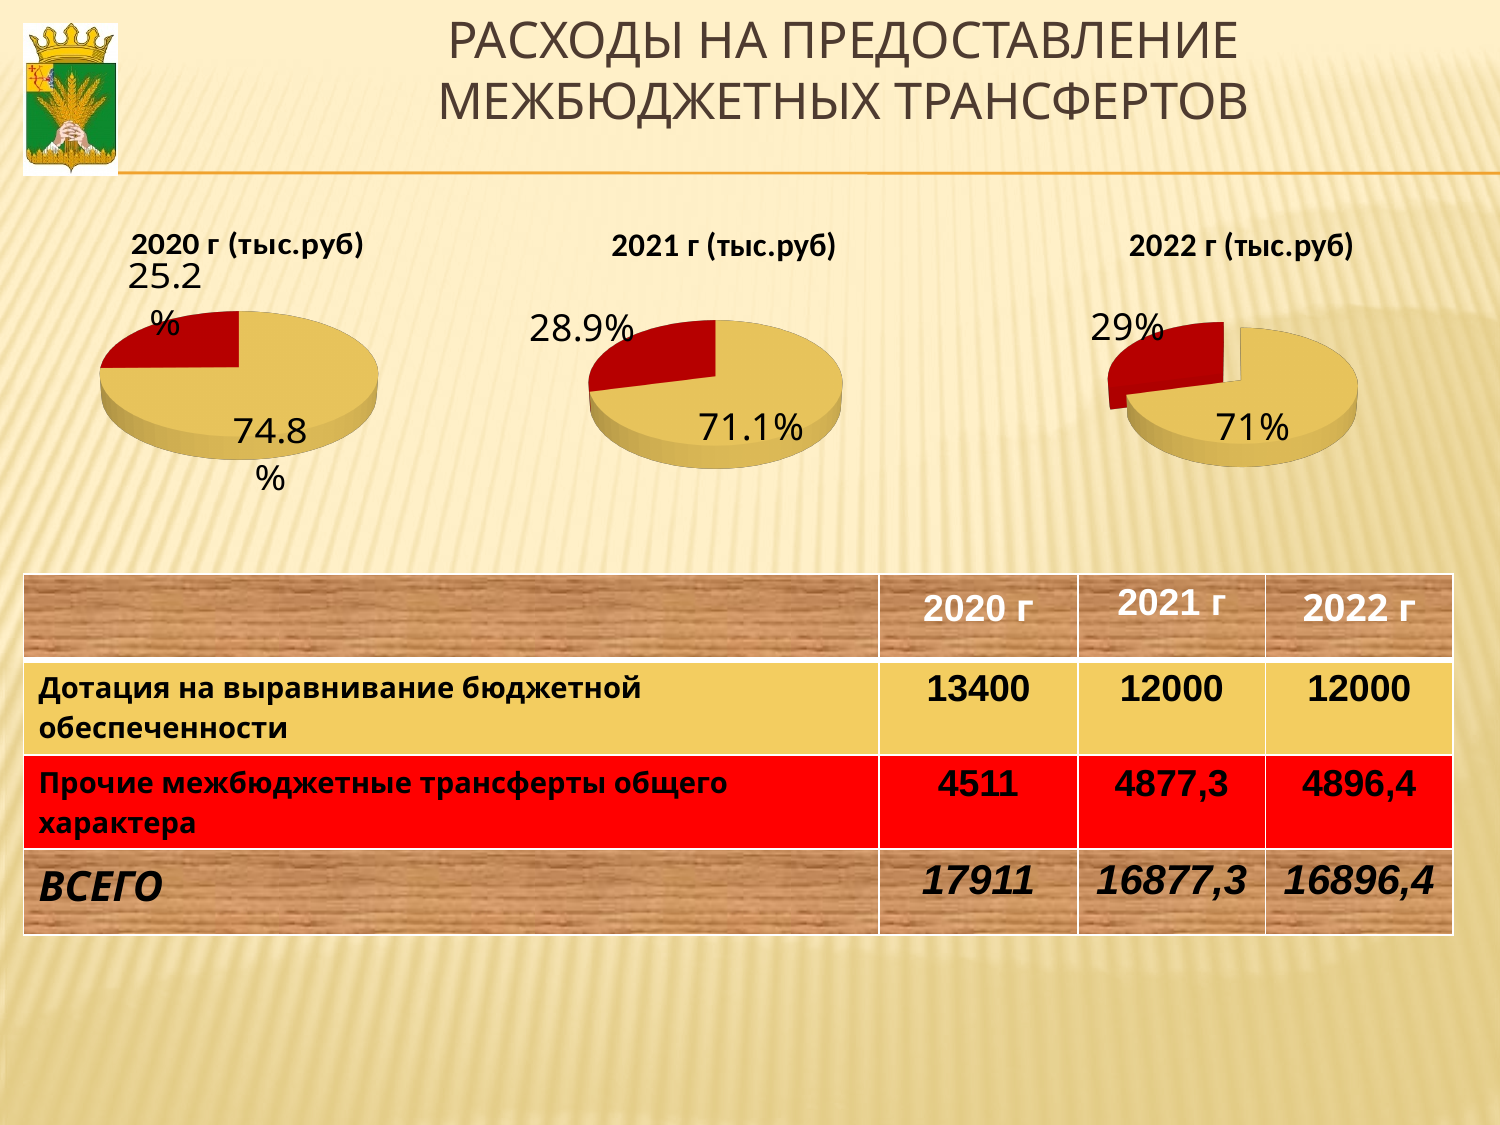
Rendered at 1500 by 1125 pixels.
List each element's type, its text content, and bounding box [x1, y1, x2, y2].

table_cell 12000 [1079, 663, 1265, 754]
table_cell 13400 [880, 663, 1077, 754]
table_header 2021 г [1079, 575, 1265, 657]
table_header [24, 575, 878, 657]
table_header 2022 г [1266, 575, 1452, 657]
table_cell Дотация на выравнивание бюджетной обеспеченности [24, 663, 878, 754]
title Расходы на предоставление межбюджетных трансфертов [210, 0, 1477, 138]
table_cell 16896,4 [1266, 850, 1452, 934]
table_cell 4877,3 [1079, 756, 1265, 848]
table_cell 12000 [1266, 663, 1452, 754]
chart [17, 207, 1500, 531]
table_cell ВСЕГО [24, 850, 878, 934]
table_header 2020 г [880, 575, 1077, 657]
picture [23, 23, 118, 177]
table_cell Прочие межбюджетные трансферты общего характера [24, 756, 878, 848]
table_cell 17911 [880, 850, 1077, 934]
table_cell 16877,3 [1079, 850, 1265, 934]
table_cell 4511 [880, 756, 1077, 848]
table_cell 4896,4 [1266, 756, 1452, 848]
